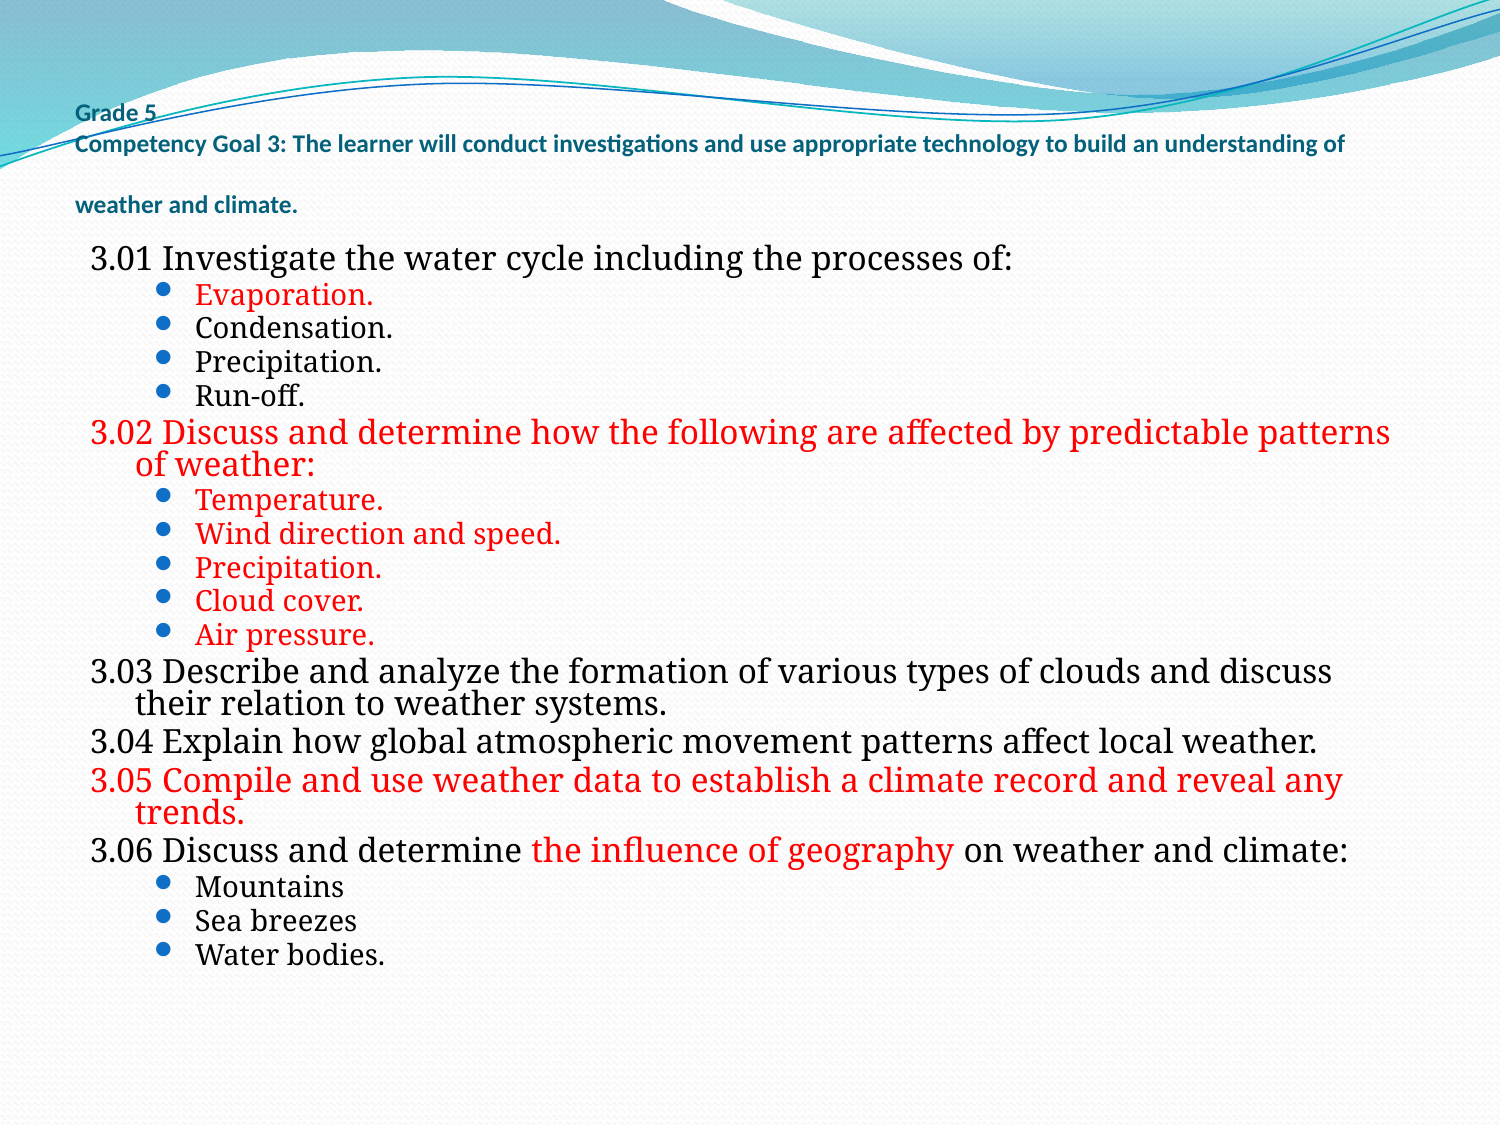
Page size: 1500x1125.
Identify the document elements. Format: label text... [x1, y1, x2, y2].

list 3.01 Investigate the water cycle including the processes of: Evaporation. Condensation. Precipitation. Run-off. 3.02 Discuss and determine how the following are affected by predictable patterns of weather: Temperature. Wind direction and speed. Precipitation. Cloud cover. Air pressure. 3.03 Describe and analyze the formation of various types of clouds and discuss their relation to weather systems. 3.04 Explain how global atmospheric movement patterns affect local weather. 3.05 Compile and use weather data to establish a climate record and reveal any trends. 3.06 Discuss and determine the influence of geography on weather and climate: Mountains Sea breezes Water bodies. [75, 237, 1425, 1075]
title Grade 5 Competency Goal 3: The learner will conduct investigations and use appropriate technology to build an understanding of weather and climate. [75, 87, 1425, 225]
